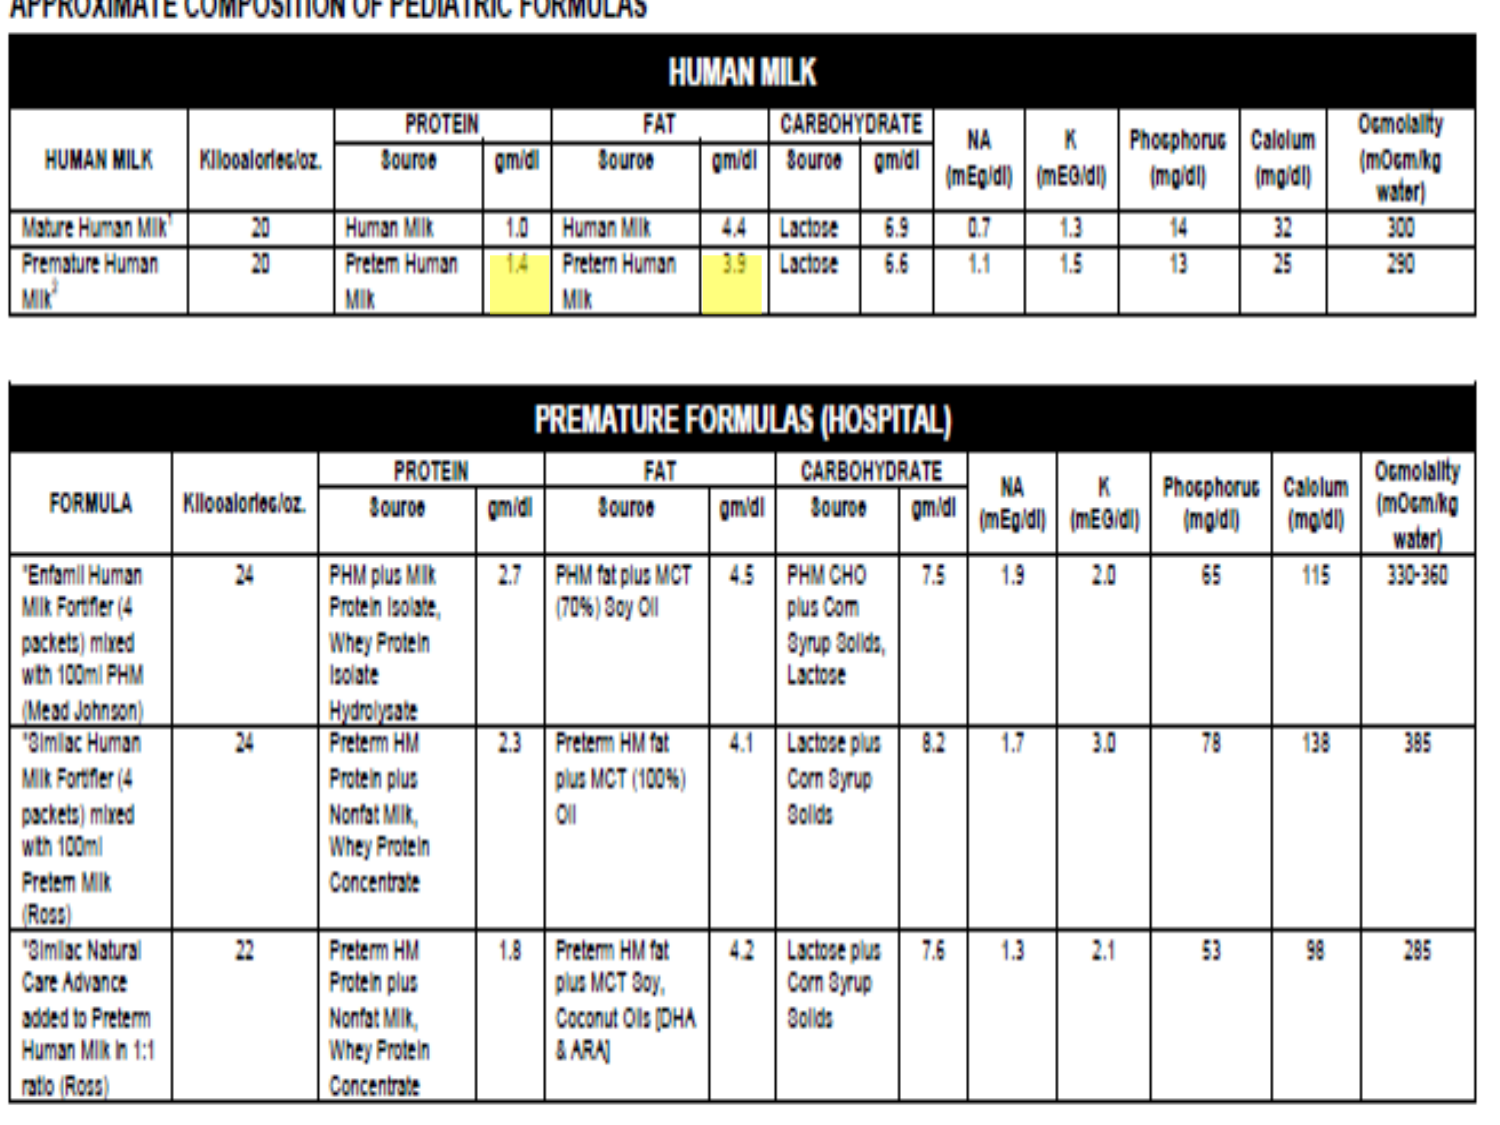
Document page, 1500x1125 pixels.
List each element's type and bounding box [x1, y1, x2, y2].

list [0, 0, 1500, 1125]
